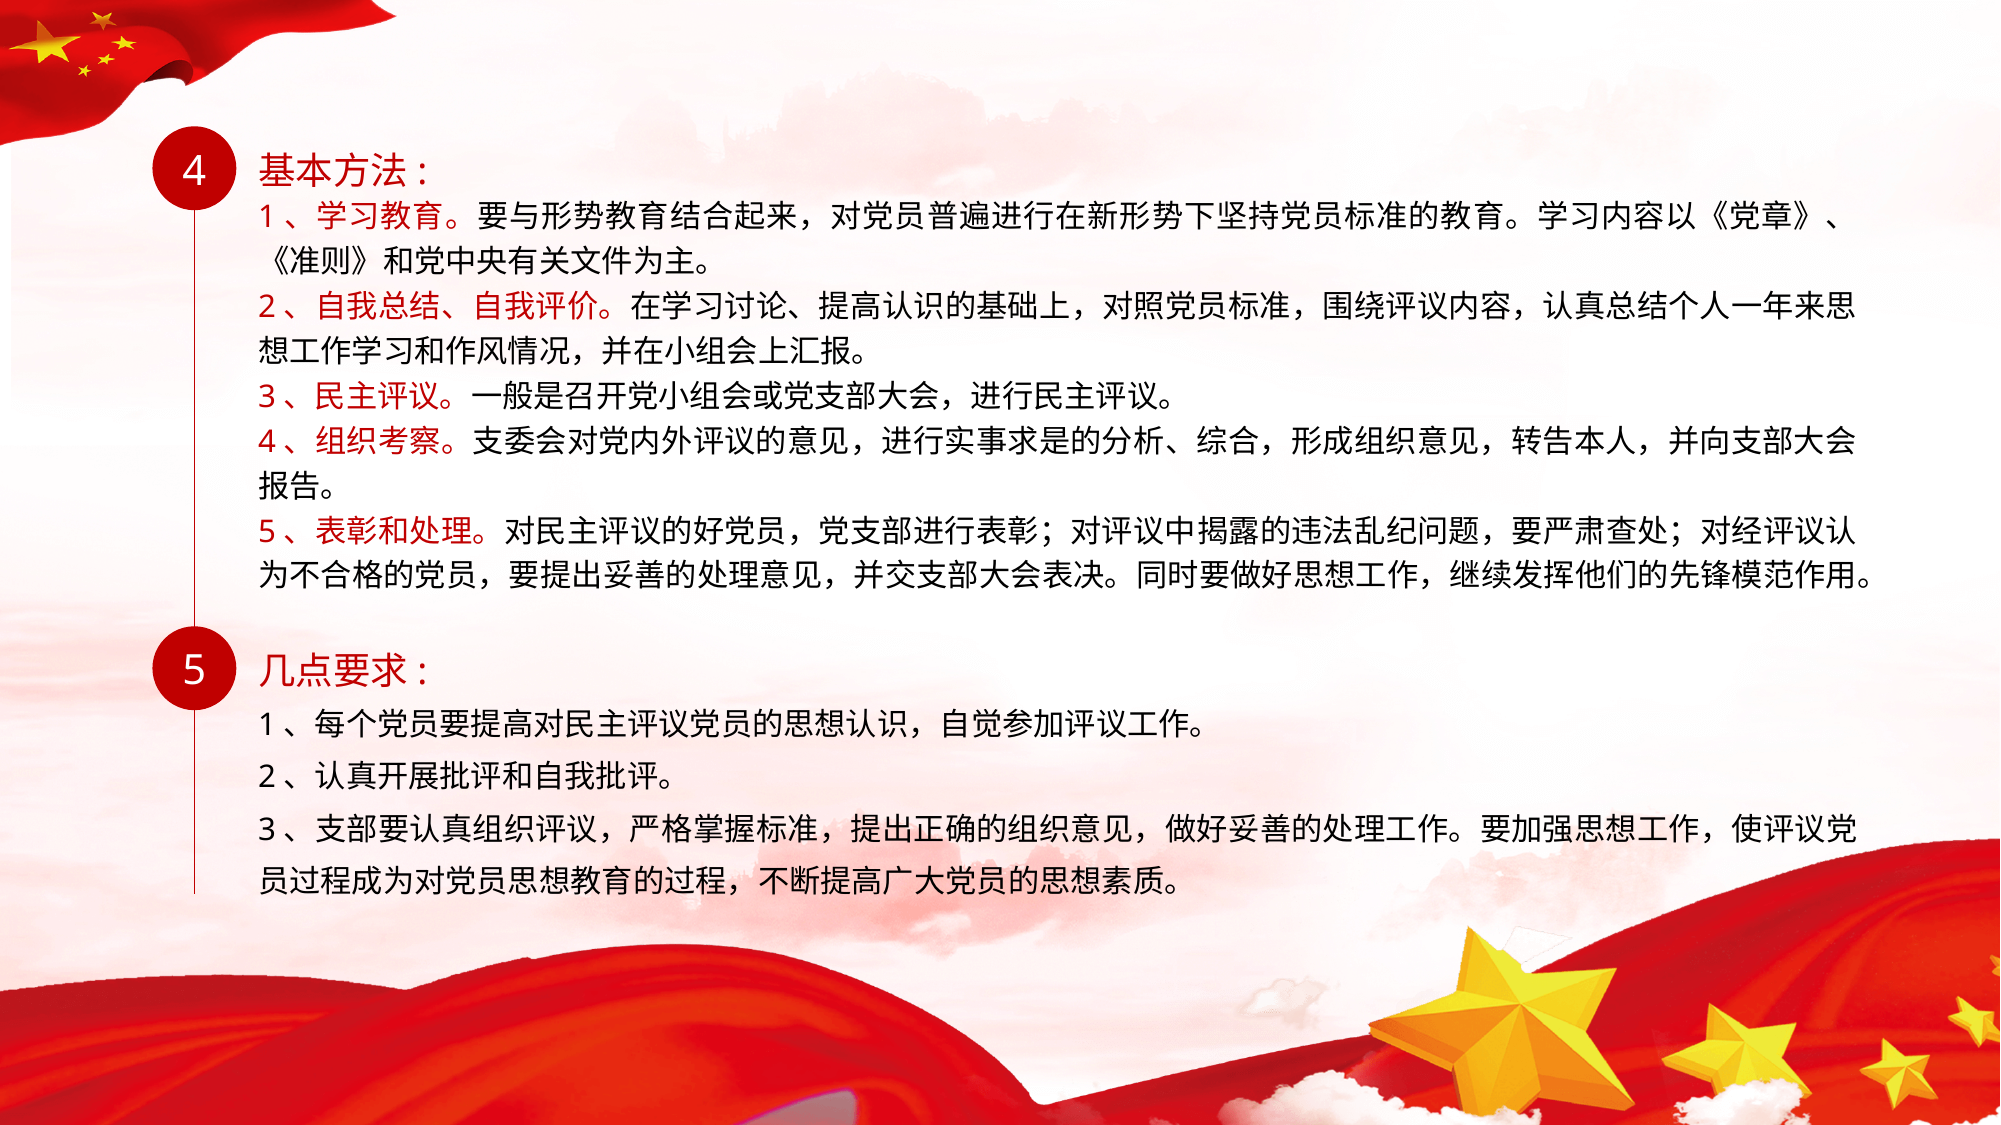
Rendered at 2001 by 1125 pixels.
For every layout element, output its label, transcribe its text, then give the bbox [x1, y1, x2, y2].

text_box 5 [195, 625, 238, 712]
text_box 1、学习教育。要与形势教育结合起来，对党员普遍进行在新形势下坚持党员标准的教育。学习内容以《党章》、《准则》和党中央有关文件为主。 2、自我总结、自我评价。在学习讨论、提高认识的基础上，对照党员标准，围绕评议内容，认真总结个人一年来思想工作学习和作风情况，并在小组会上汇报。 3、民主评议。一般是召开党小组会或党支部大会，进行民主评议。 4、组织考察。支委会对党内外评议的意见，进行实事求是的分析、综合，形成组织意见，转告本人，并向支部大会报告。 5、表彰和处理。对民主评议的好党员，党支部进行表彰；对评议中揭露的违法乱纪问题，要严肃查处；对经评议认为不合格的党员，要提出妥善的处理意见，并交支部大会表决。同时要做好思想工作，继续发挥他们的先锋模范作用。 [243, 181, 1872, 601]
text_box 几点要求: [243, 626, 513, 681]
text_box 5 [151, 625, 194, 712]
text_box 基本方法: [243, 126, 513, 181]
picture [0, 0, 2001, 1125]
text_box 4 [151, 125, 238, 212]
text_box 1、每个党员要提高对民主评议党员的思想认识，自觉参加评议工作。 2、认真开展批评和自我批评。 3、支部要认真组织评议，严格掌握标准，提出正确的组织意见，做好妥善的处理工作。要加强思想工作，使评议党员过程成为对党员思想教育的过程，不断提高广大党员的思想素质。 [243, 681, 1872, 906]
